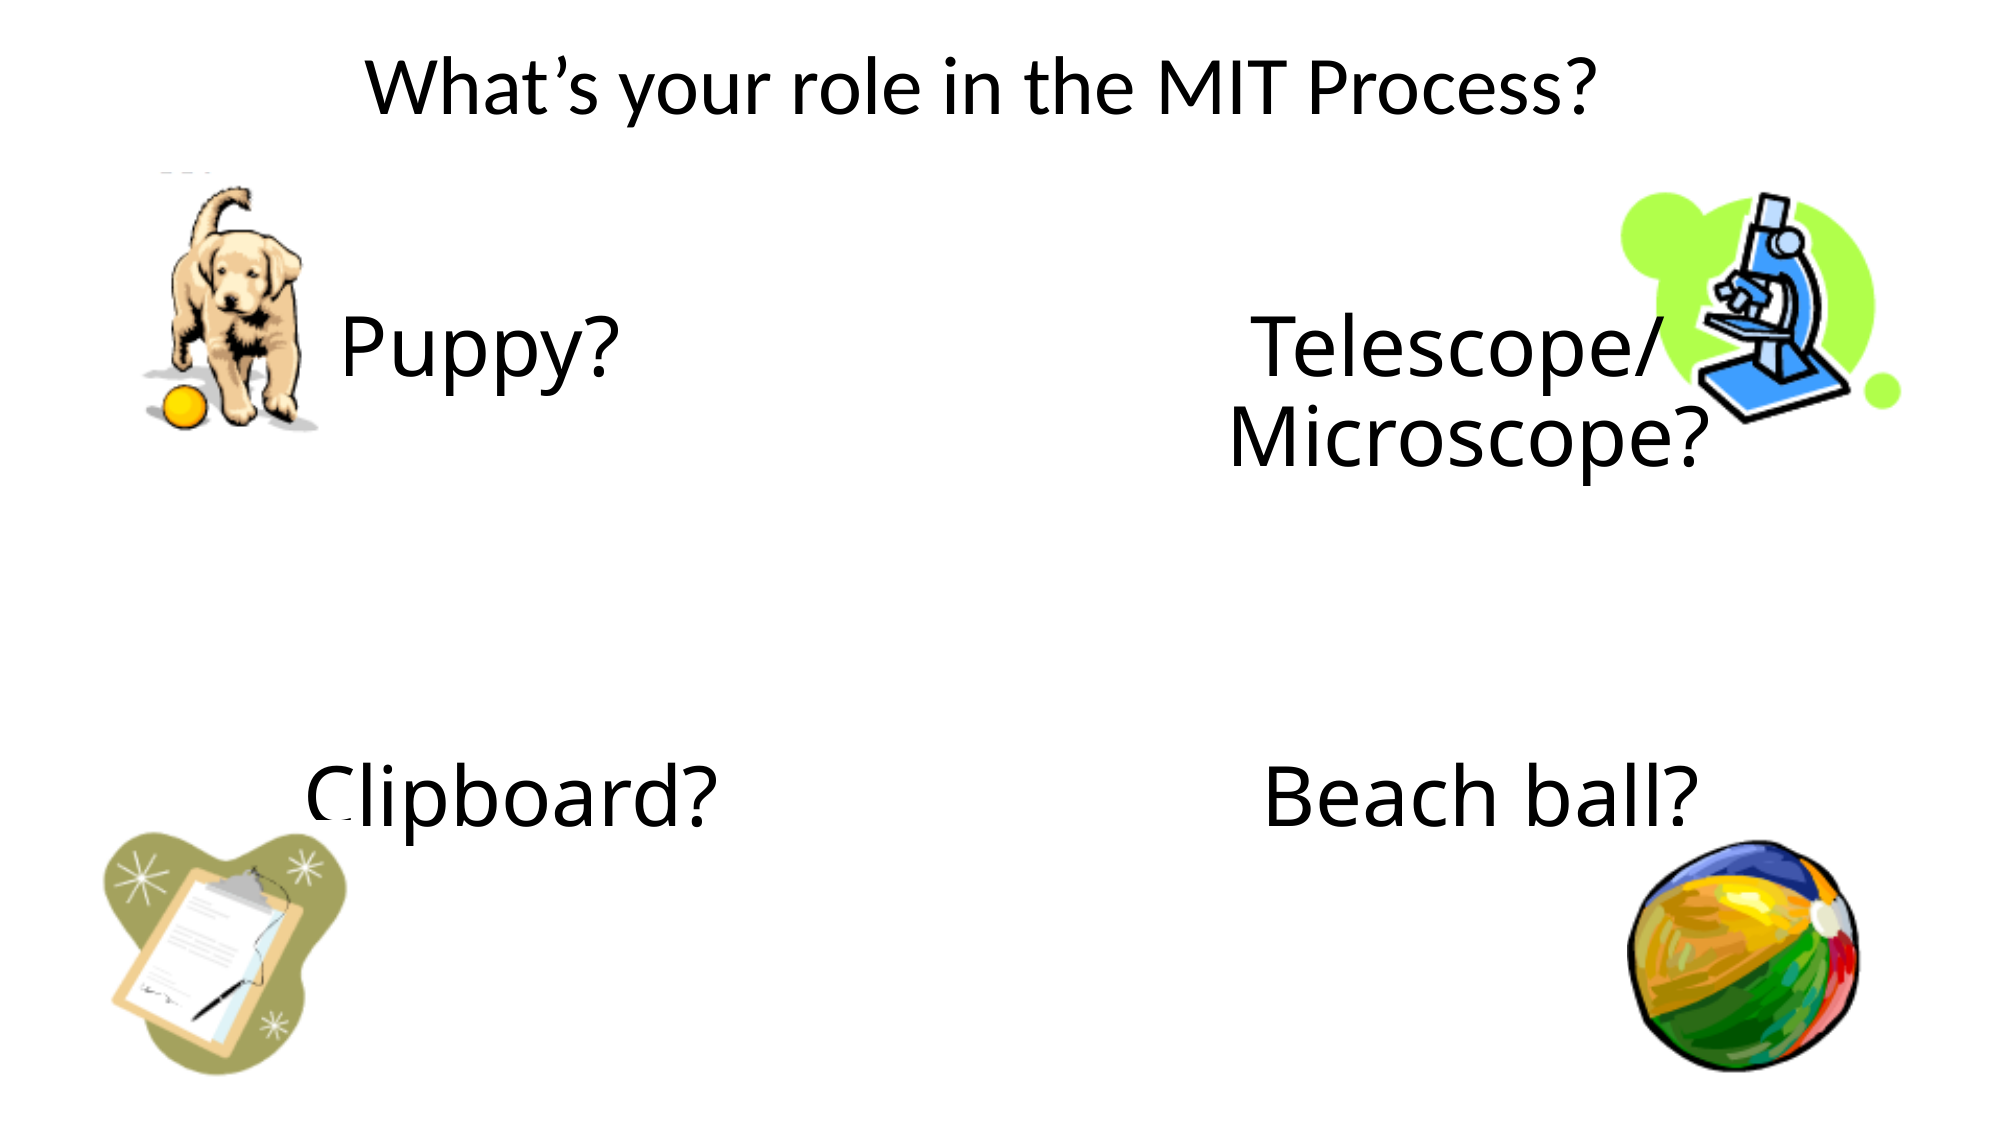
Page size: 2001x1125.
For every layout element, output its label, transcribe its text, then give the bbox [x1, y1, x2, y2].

picture [1627, 826, 1874, 1079]
text_box What’s your role in the MIT Process? [349, 24, 1655, 139]
picture [93, 820, 358, 1084]
picture [1613, 172, 1912, 431]
title Puppy? Telescope/ Microscope? Clipboard? Beach ball? [252, 236, 1753, 852]
picture [105, 172, 346, 452]
